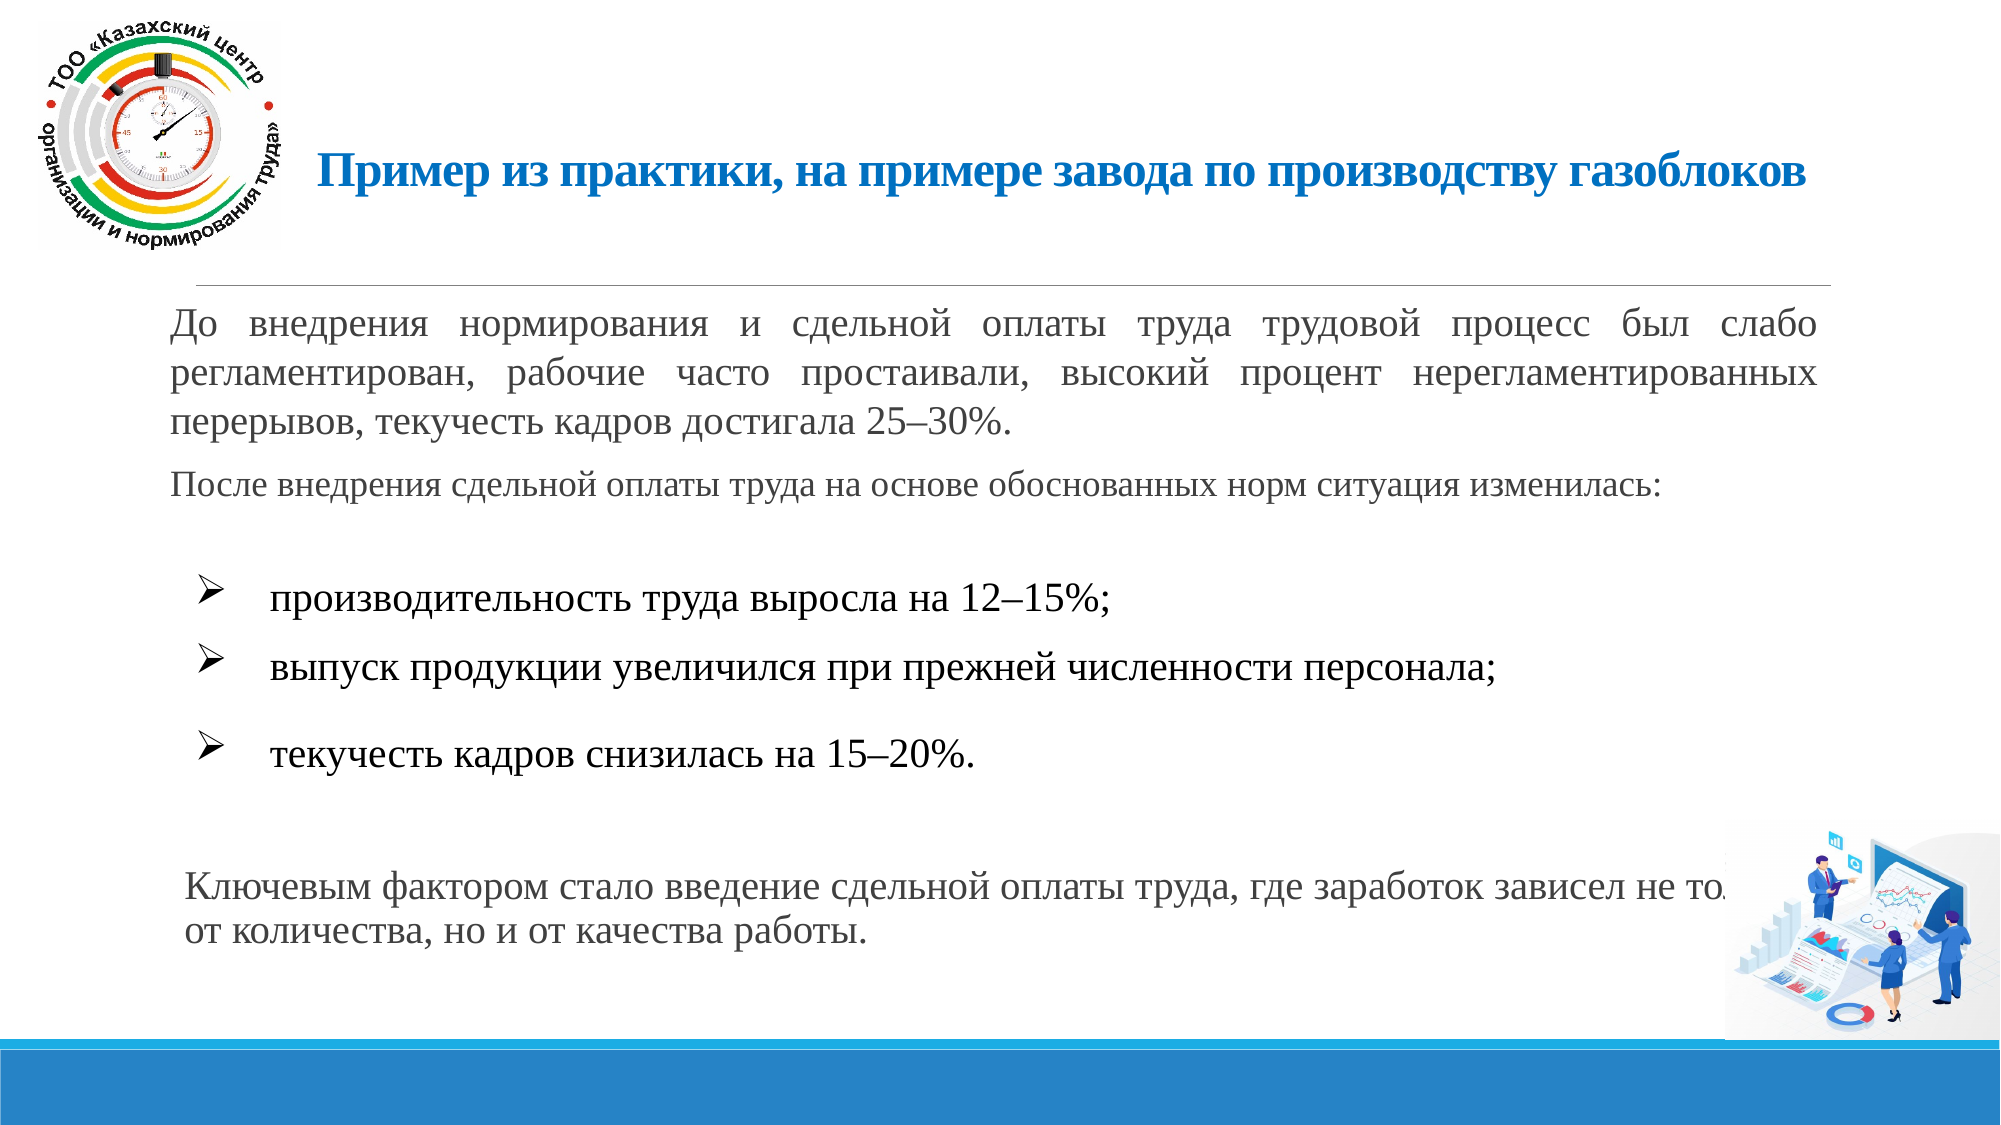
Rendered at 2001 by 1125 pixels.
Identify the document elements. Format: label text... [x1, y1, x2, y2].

text_box текучесть кадров снизилась на 15–20%. [179, 717, 1611, 783]
text_box выпуск продукции увеличился при прежней численности персонала; [179, 631, 1611, 696]
picture [37, 20, 282, 250]
title Пример из практики, на примере завода по производству газоблоков [294, 119, 1830, 205]
text_box производительность труда выросла на 12–15%; [179, 562, 1363, 628]
picture [1724, 819, 2000, 1041]
list До внедрения нормирования и сдельной оплаты труда трудовой процесс был слабо регламентирован, рабочие часто простаивали, высокий процент нерегламентированных перерывов, текучесть кадров достигала 25–30%. После внедрения сдельной оплаты труда на основе обоснованных норм ситуация изменилась: Ключевым фактором стало введение сдельной оплаты труда, где заработок зависел не только от количества, но и от качества работы. [170, 288, 1820, 1006]
